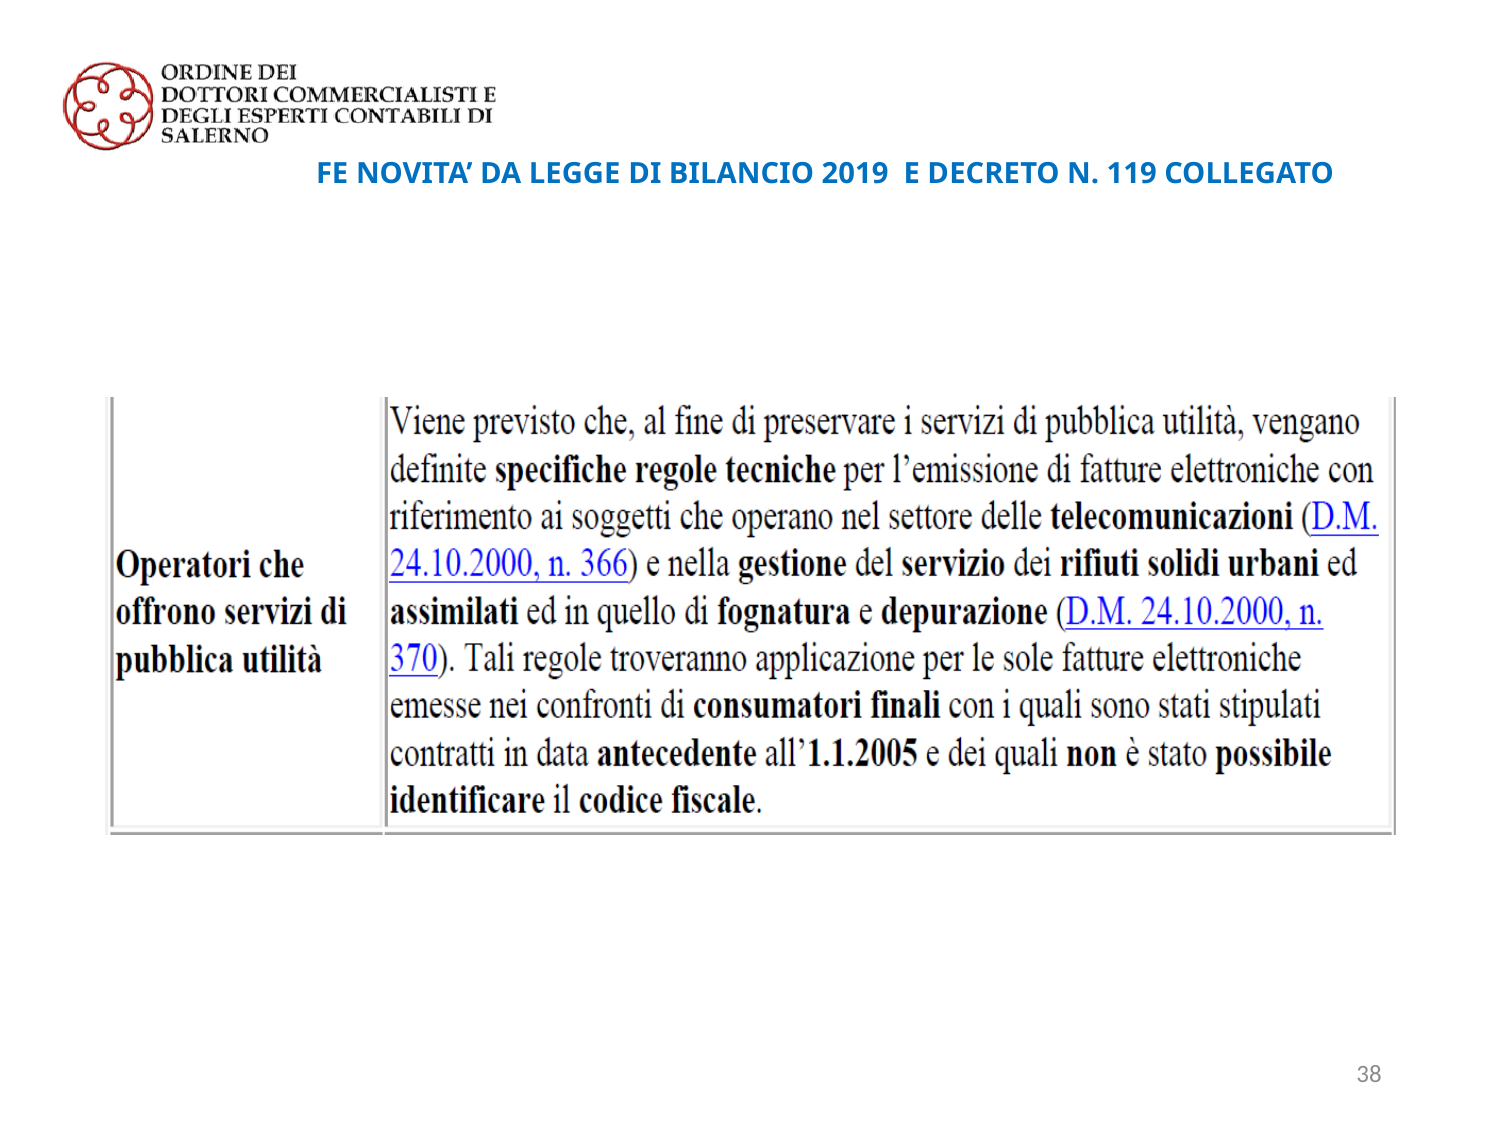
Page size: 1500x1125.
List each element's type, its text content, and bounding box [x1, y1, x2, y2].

title FE NOVITA’ DA LEGGE DI BILANCIO 2019 E DECRETO N. 119 COLLEGATO [301, 151, 1446, 212]
slide_number 38 [1059, 1042, 1397, 1103]
picture [54, 54, 504, 152]
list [103, 397, 1397, 835]
